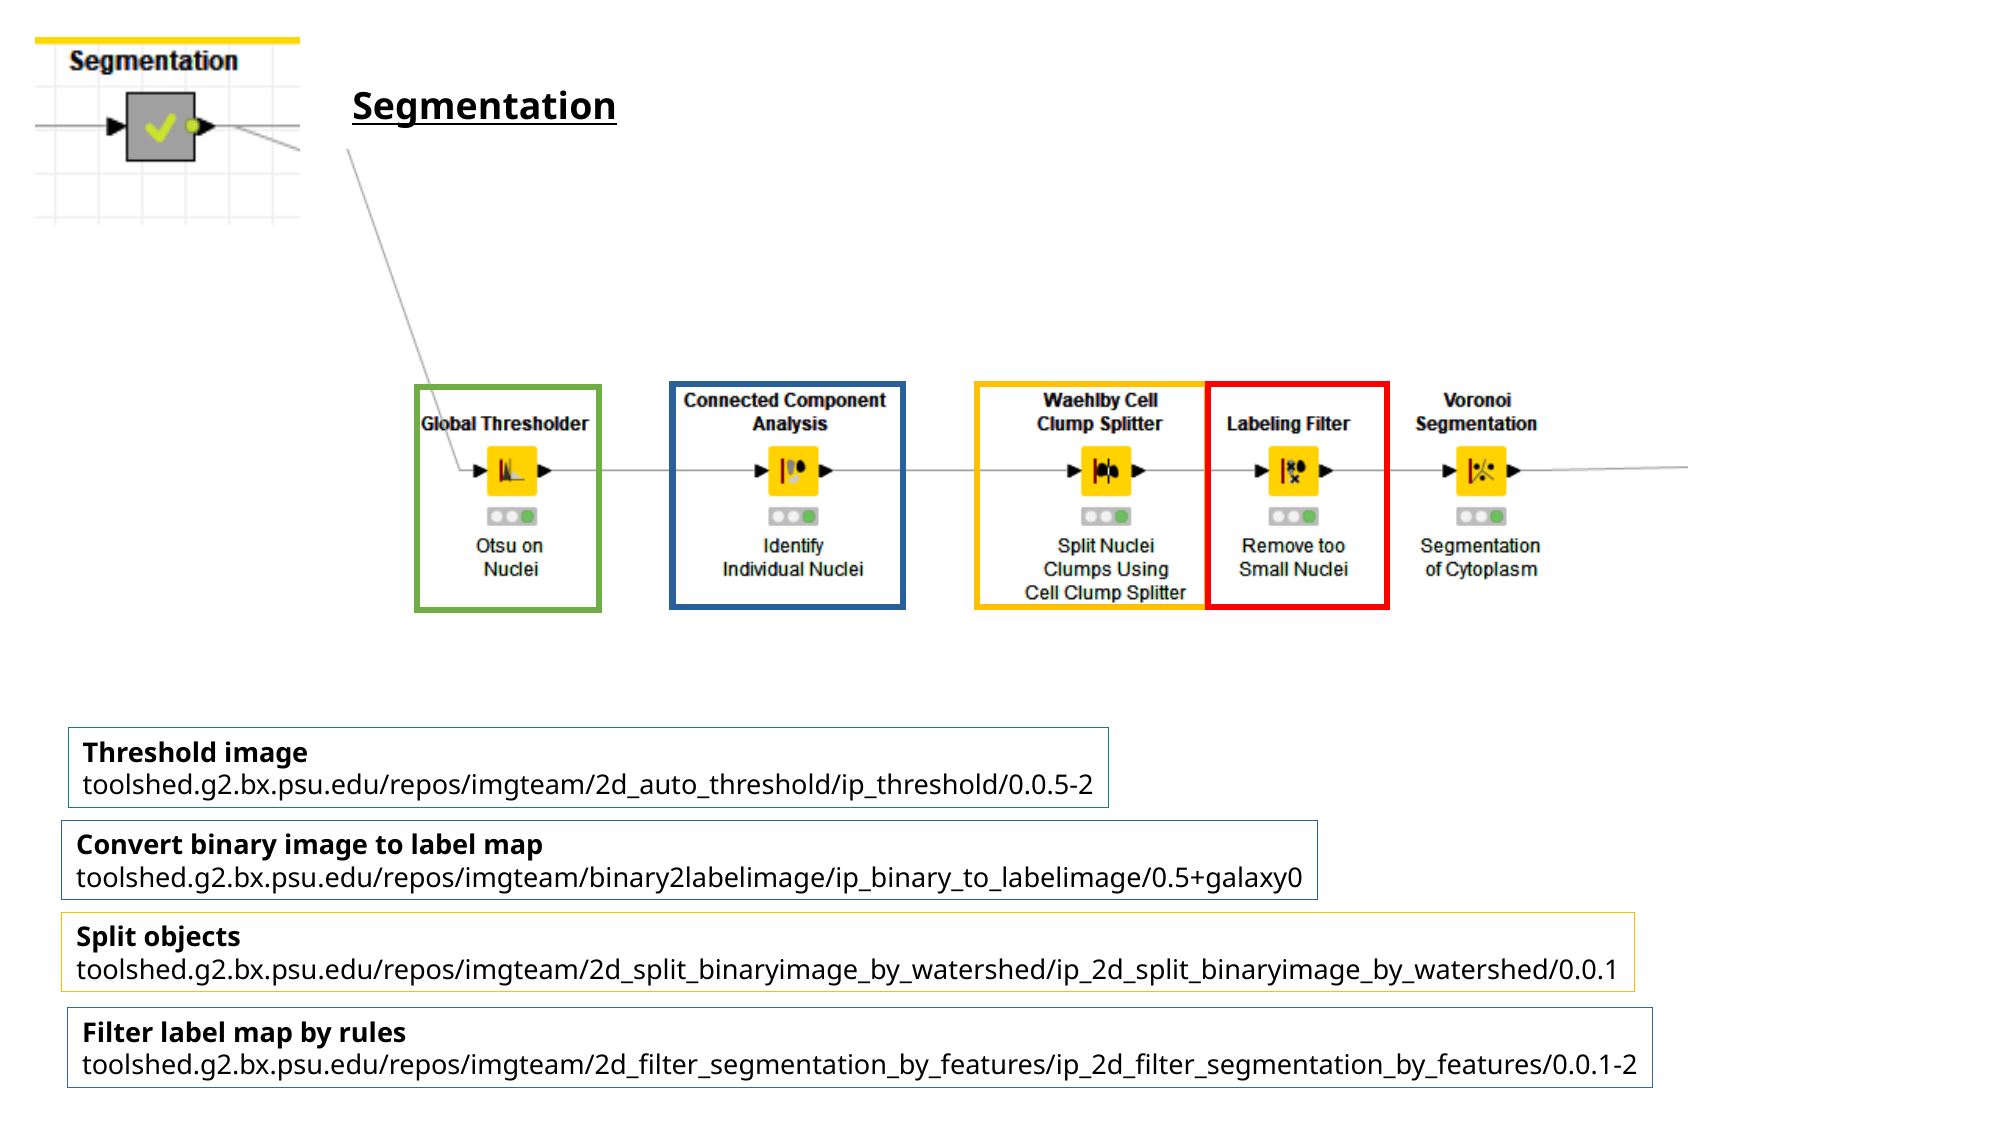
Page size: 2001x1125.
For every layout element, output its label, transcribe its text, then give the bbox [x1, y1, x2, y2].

text_box Segmentation [337, 75, 1521, 152]
text_box Split objects toolshed.g2.bx.psu.edu/repos/imgteam/2d_split_binaryimage_by_watershed/ip_2d_split_binaryimage_by_watershed/0.0.1 [61, 912, 1635, 992]
picture [34, 37, 301, 225]
text_box Convert binary image to label map toolshed.g2.bx.psu.edu/repos/imgteam/binary2labelimage/ip_binary_to_labelimage/0.5+galaxy0 [61, 820, 1318, 900]
text_box Threshold image toolshed.g2.bx.psu.edu/repos/imgteam/2d_auto_threshold/ip_threshold/0.0.5-2 [68, 727, 1109, 808]
picture [341, 149, 1688, 765]
text_box Filter label map by rules toolshed.g2.bx.psu.edu/repos/imgteam/2d_filter_segmentation_by_features/ip_2d_filter_segmentation_by_features/0.0.1-2 [67, 1007, 1653, 1088]
